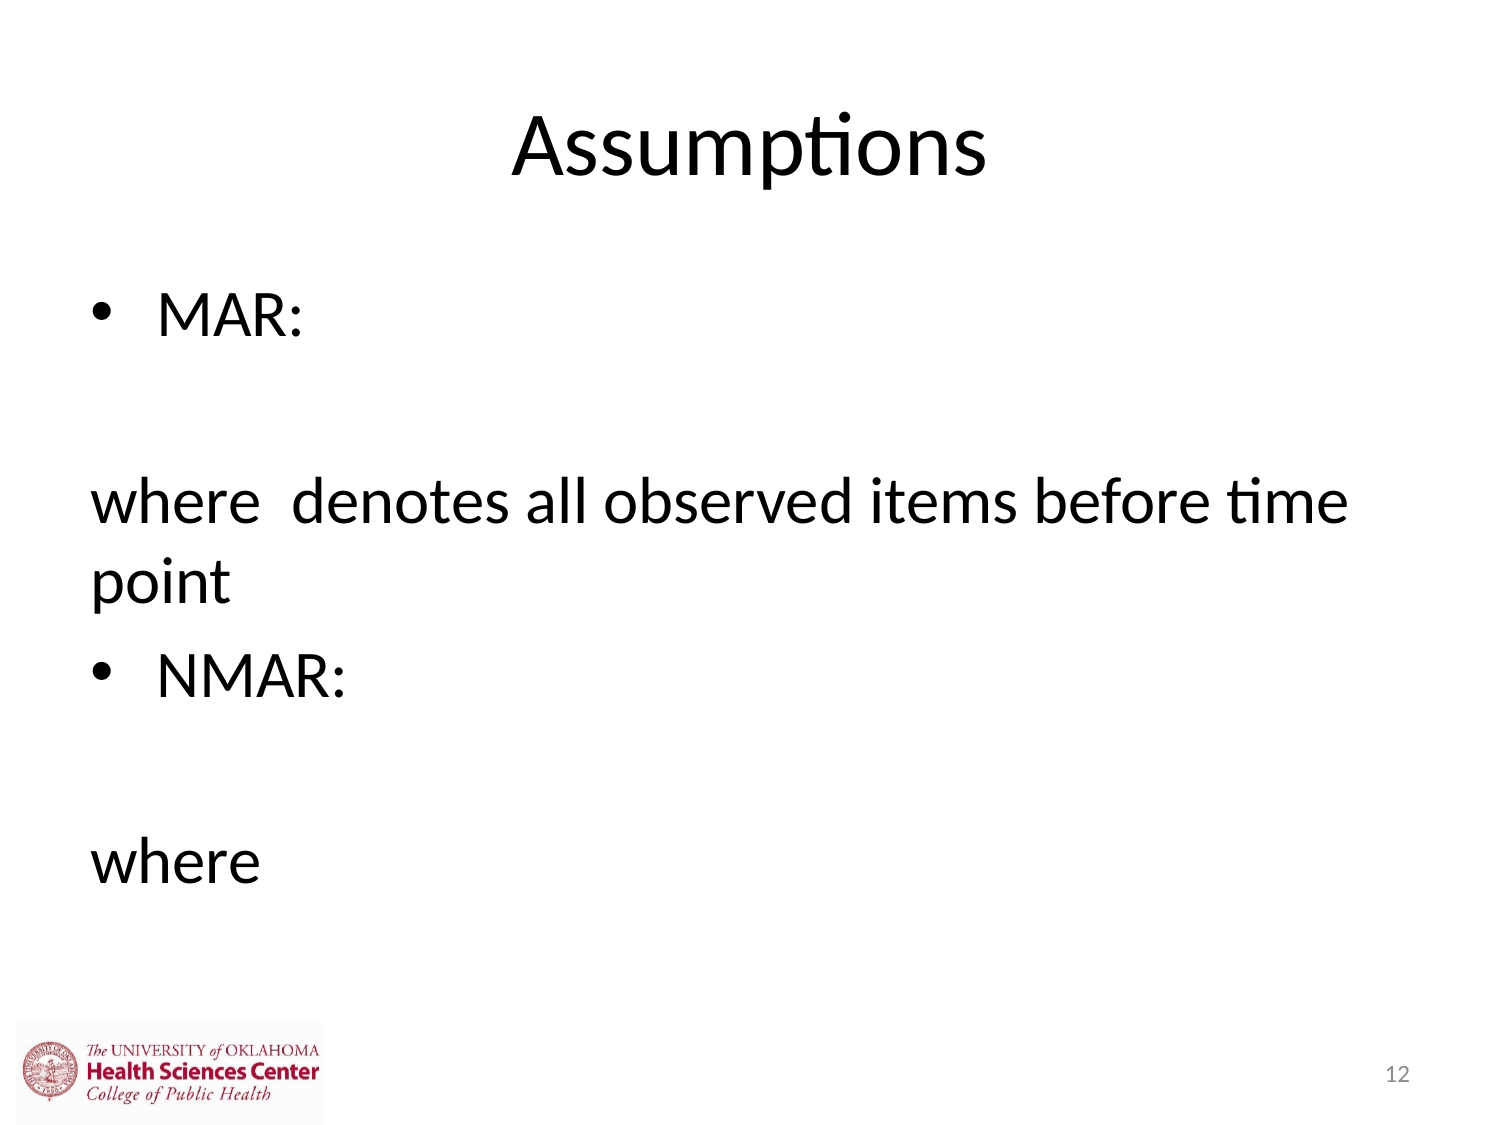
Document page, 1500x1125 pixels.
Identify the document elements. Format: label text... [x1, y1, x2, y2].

slide_number 12 [1074, 1042, 1425, 1103]
title Assumptions [75, 45, 1425, 233]
picture [15, 1022, 325, 1125]
